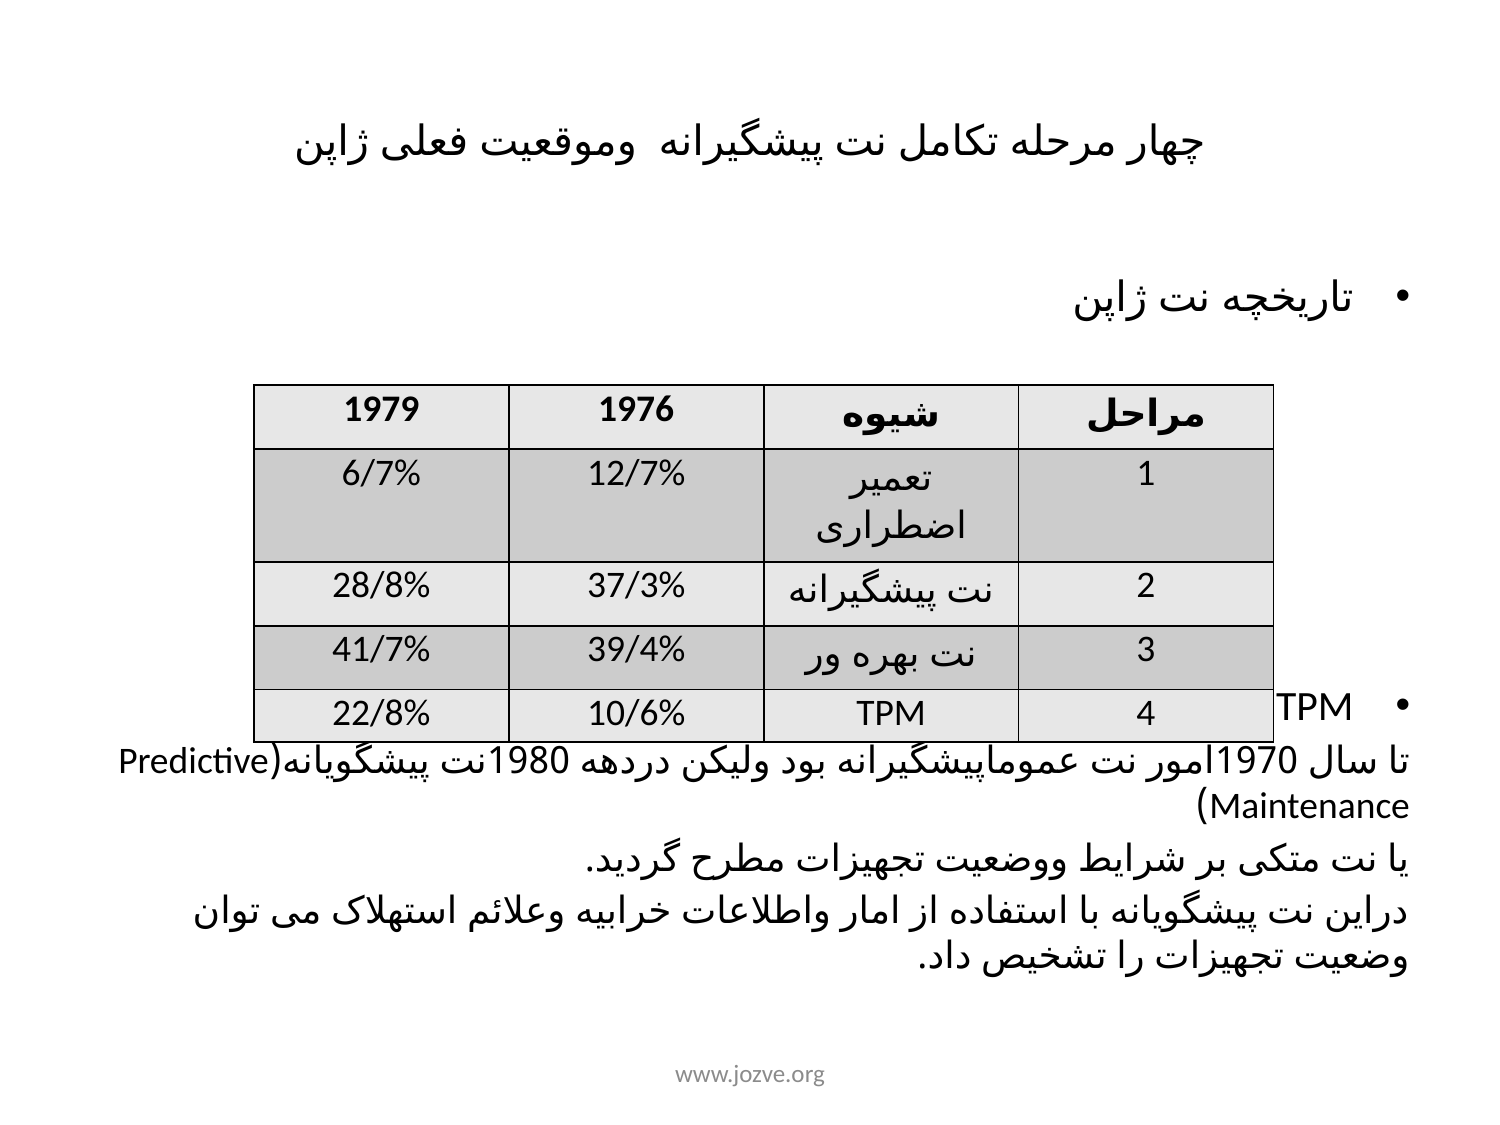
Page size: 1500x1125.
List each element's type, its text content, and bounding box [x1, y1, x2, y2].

table_cell 2 [1019, 563, 1273, 625]
table_cell 28/8% [255, 563, 508, 625]
table_cell تعمیر اضطراری [765, 450, 1018, 561]
table_cell TPM [765, 690, 1018, 741]
table_cell نت پیشگیرانه [765, 563, 1018, 625]
table_header 1976 [510, 386, 763, 448]
footer www.jozve.org [512, 1042, 988, 1103]
table_cell 37/3% [510, 563, 763, 625]
table_cell 1 [1019, 450, 1273, 561]
table_header مراحل [1019, 386, 1273, 448]
table_cell 4 [1019, 690, 1273, 741]
table_cell نت بهره ور [765, 627, 1018, 689]
table_cell 22/8% [255, 690, 508, 741]
table_header 1979 [255, 386, 508, 448]
table_cell 12/7% [510, 450, 763, 561]
table_header شیوه [765, 386, 1018, 448]
table_cell 39/4% [510, 627, 763, 689]
table_cell 3 [1019, 627, 1273, 689]
table_cell 41/7% [255, 627, 508, 689]
title چهار مرحله تکامل نت پیشگیرانه وموقعیت فعلی ژاپن [75, 45, 1425, 233]
table_cell 10/6% [510, 690, 763, 741]
table_cell 6/7% [255, 450, 508, 561]
list تاریخچه نت ژاپن TPMواینده نگهداری وتعمیرات: تا سال 1970امور نت عموماپیشگیرانه بود ولیکن دردهه 1980نت پیشگویانه(Predictive Maintenance) یا نت متکی بر شرایط ووضعیت تجهیزات مطرح گردید. دراین نت پیشگویانه با استفاده از امار واطلاعات خرابیه وعلائم استهلاک می توان وضعیت تجهیزات را تشخیص داد. [75, 262, 1425, 1005]
